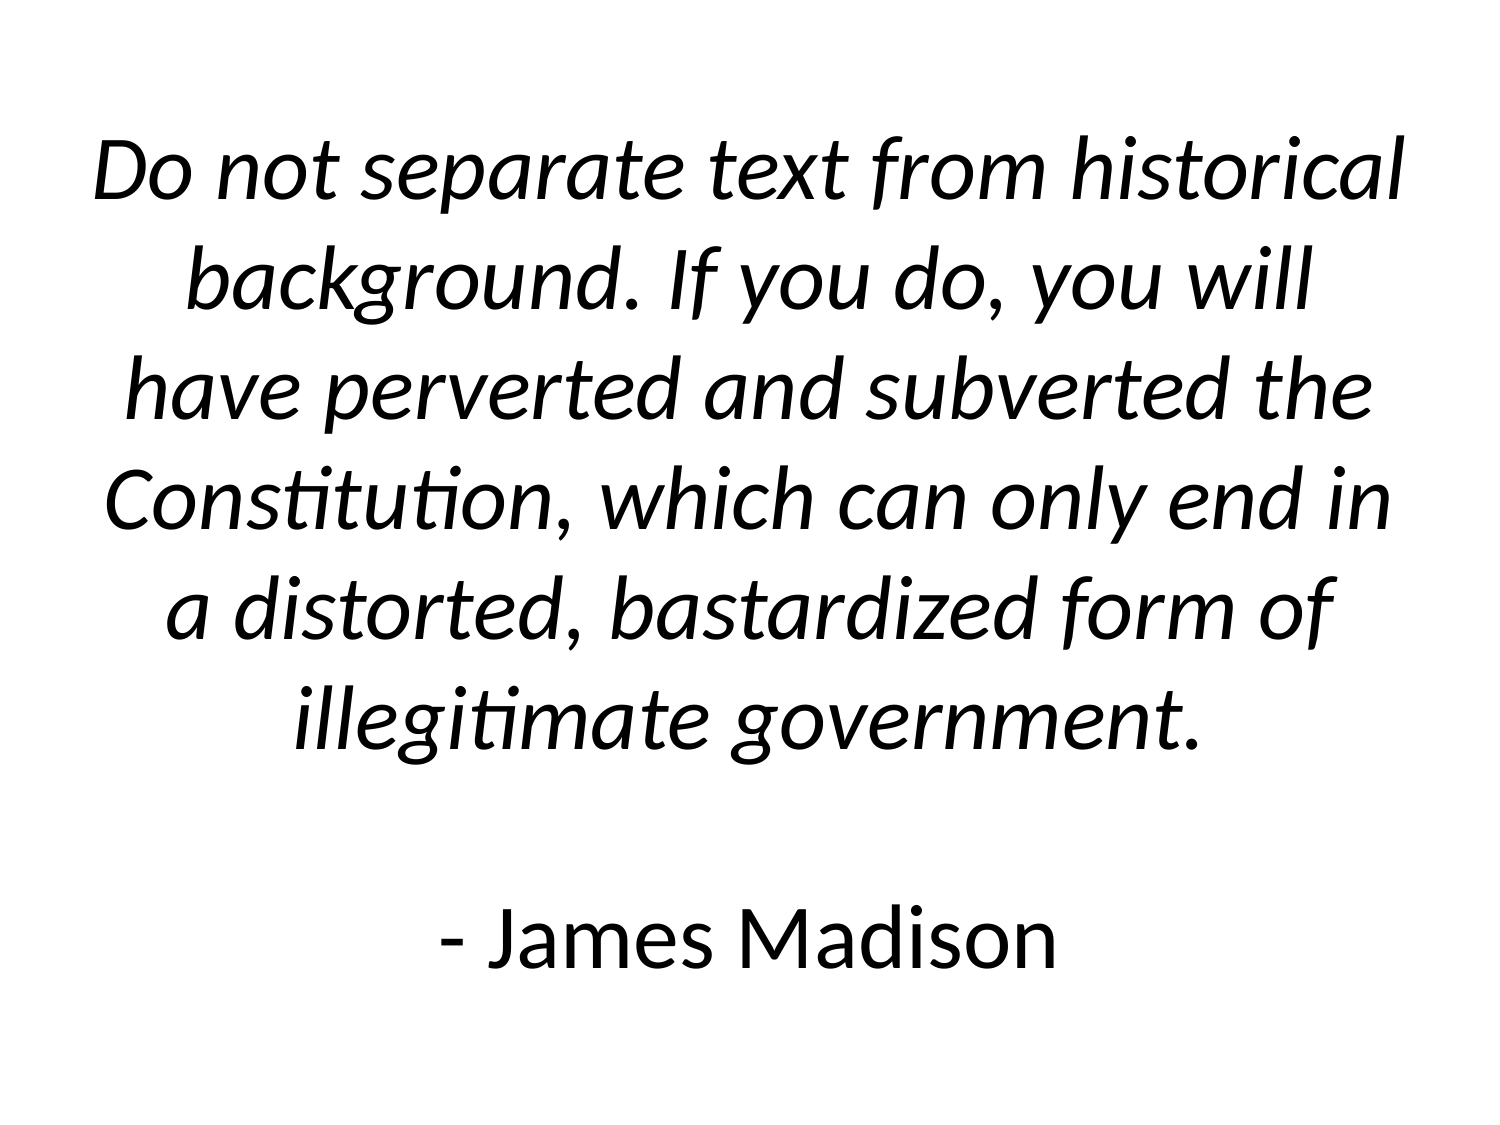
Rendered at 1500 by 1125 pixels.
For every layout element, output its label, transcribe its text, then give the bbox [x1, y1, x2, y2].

title Do not separate text from historical background. If you do, you will have perverted and subverted the Constitution, which can only end in a distorted, bastardized form of illegitimate government. - James Madison [75, 45, 1425, 1050]
